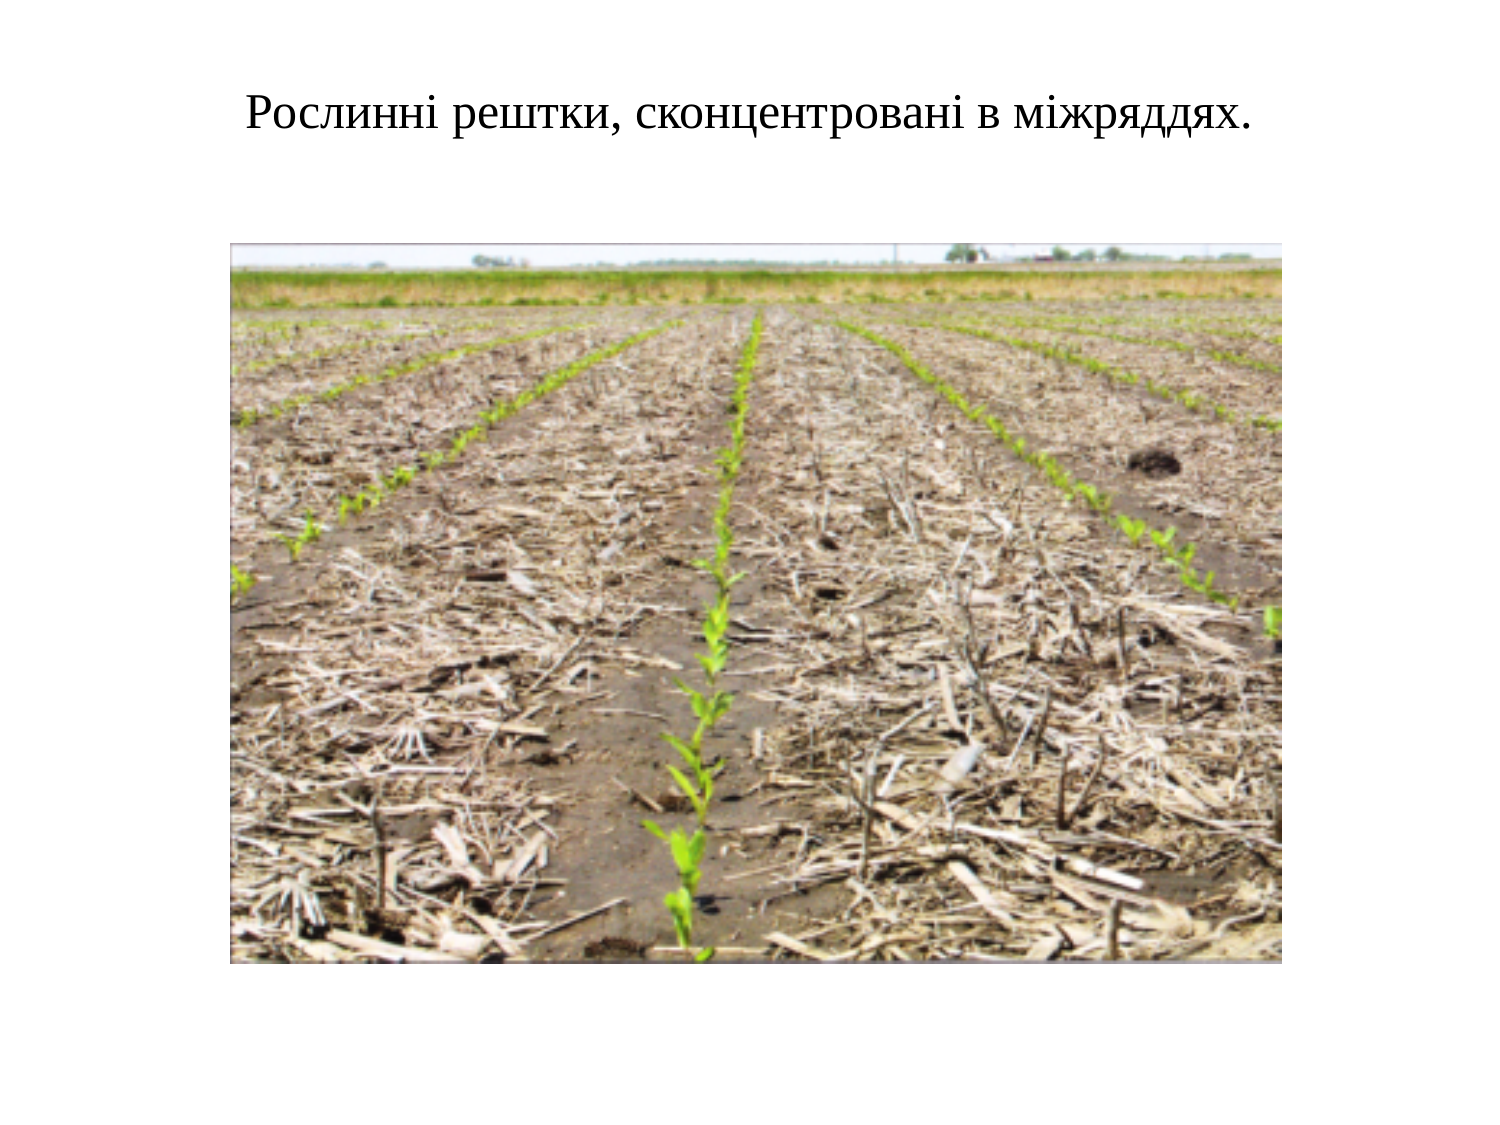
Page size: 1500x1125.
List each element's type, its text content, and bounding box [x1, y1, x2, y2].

title Рослинні рештки, сконцентровані в міжряддях. [74, 44, 1426, 233]
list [229, 243, 1282, 965]
